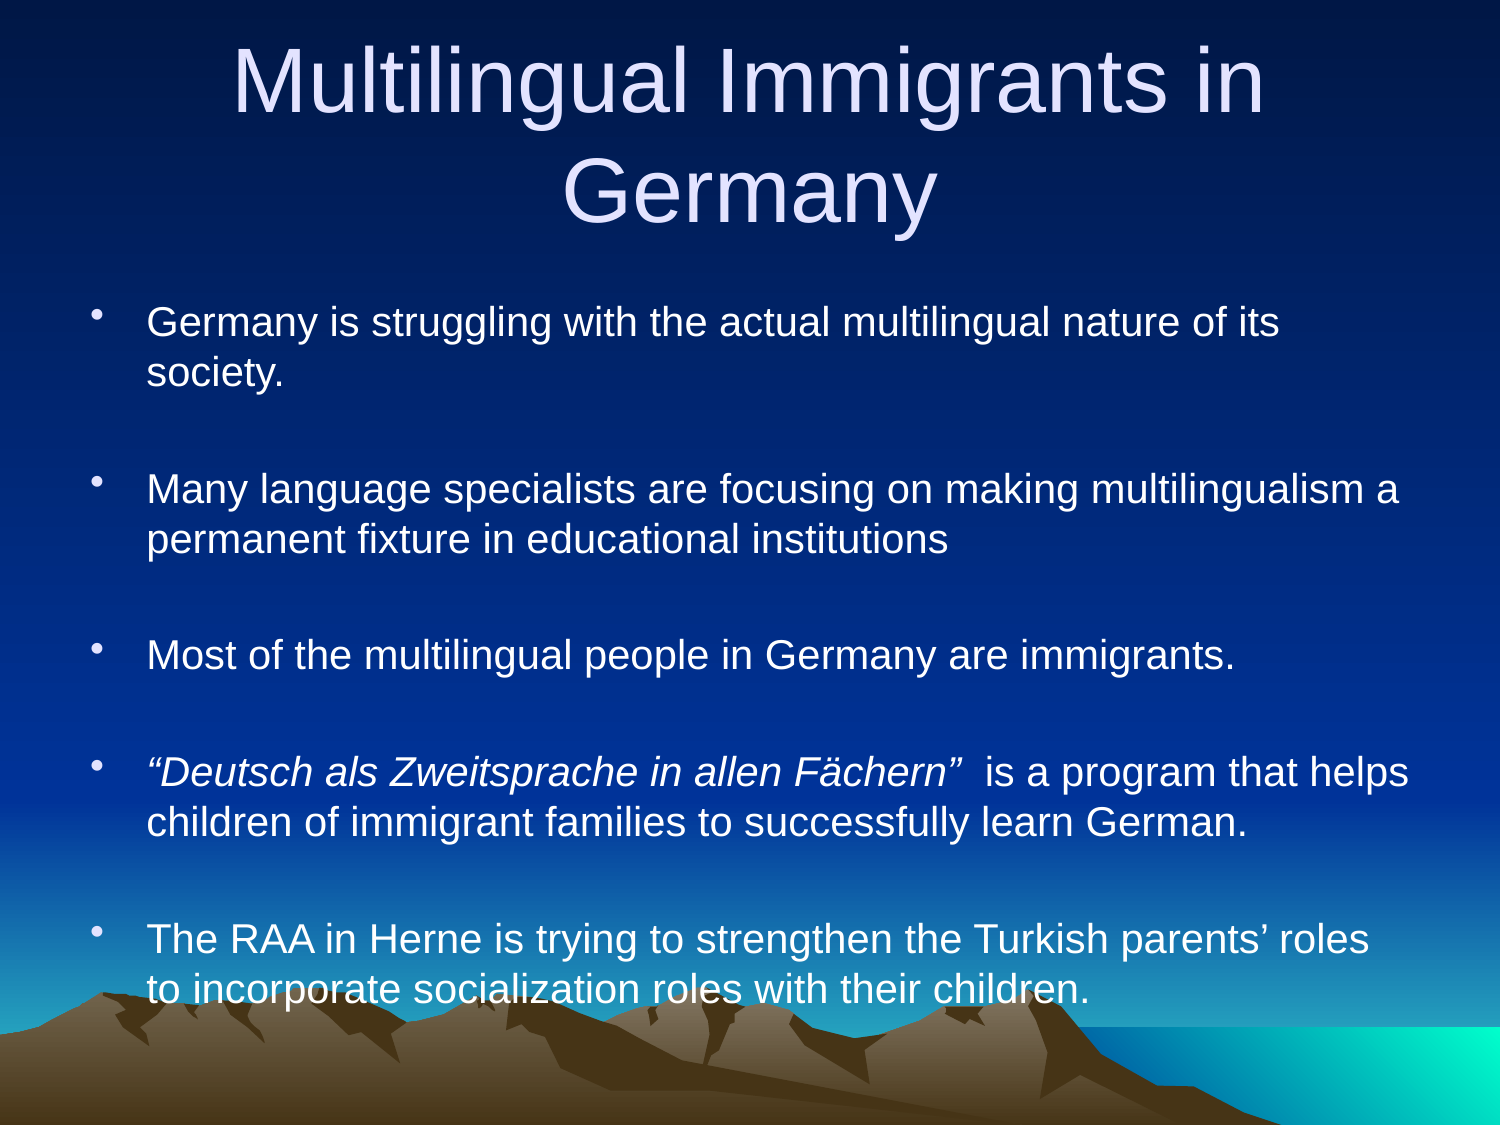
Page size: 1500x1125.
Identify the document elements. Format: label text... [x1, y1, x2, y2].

list Germany is struggling with the actual multilingual nature of its society. Many language specialists are focusing on making multilingualism a permanent fixture in educational institutions Most of the multilingual people in Germany are immigrants. “Deutsch als Zweitsprache in allen Fächern” is a program that helps children of immigrant families to successfully learn German. The RAA in Herne is trying to strengthen the Turkish parents’ roles to incorporate socialization roles with their children. [74, 287, 1426, 1026]
title Multilingual Immigrants in Germany [74, 37, 1426, 226]
